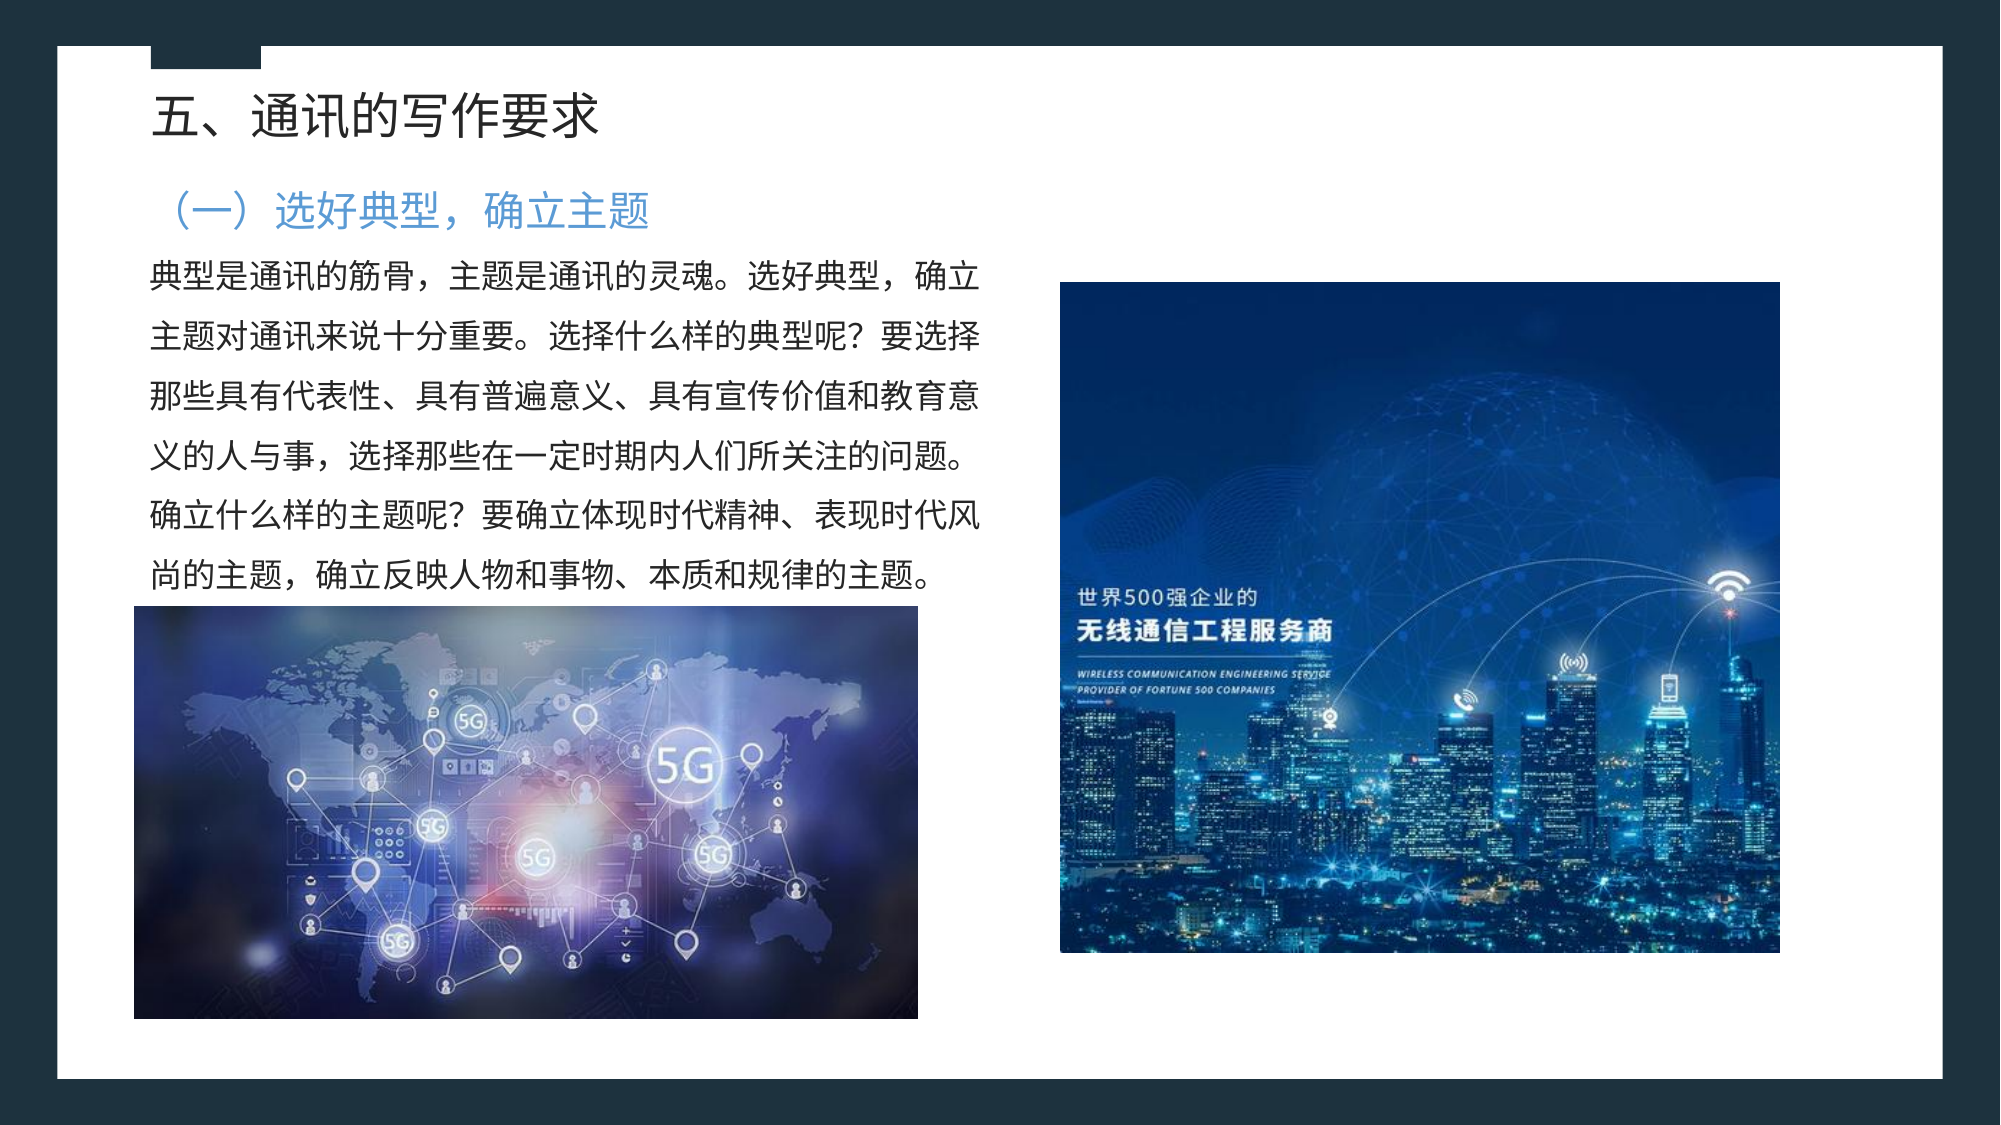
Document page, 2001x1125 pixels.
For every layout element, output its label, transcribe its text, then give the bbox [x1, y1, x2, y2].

picture [134, 606, 918, 1019]
text_box （一）选好典型，确立主题 典型是通讯的筋骨，主题是通讯的灵魂。选好典型，确立主题对通讯来说十分重要。选择什么样的典型呢？要选择那些具有代表性、具有普遍意义、具有宣传价值和教育意 义的人与事，选择那些在一定时期内人们所关注的问题。确立什么样的主题呢？要确立体现时代精神、表现时代风尚的主题，确立反映人物和事物、本质和规律的主题。 [134, 152, 1018, 602]
text_box 五、通讯的写作要求 [150, 77, 846, 152]
picture [1060, 282, 1781, 953]
picture [1060, 876, 1068, 883]
